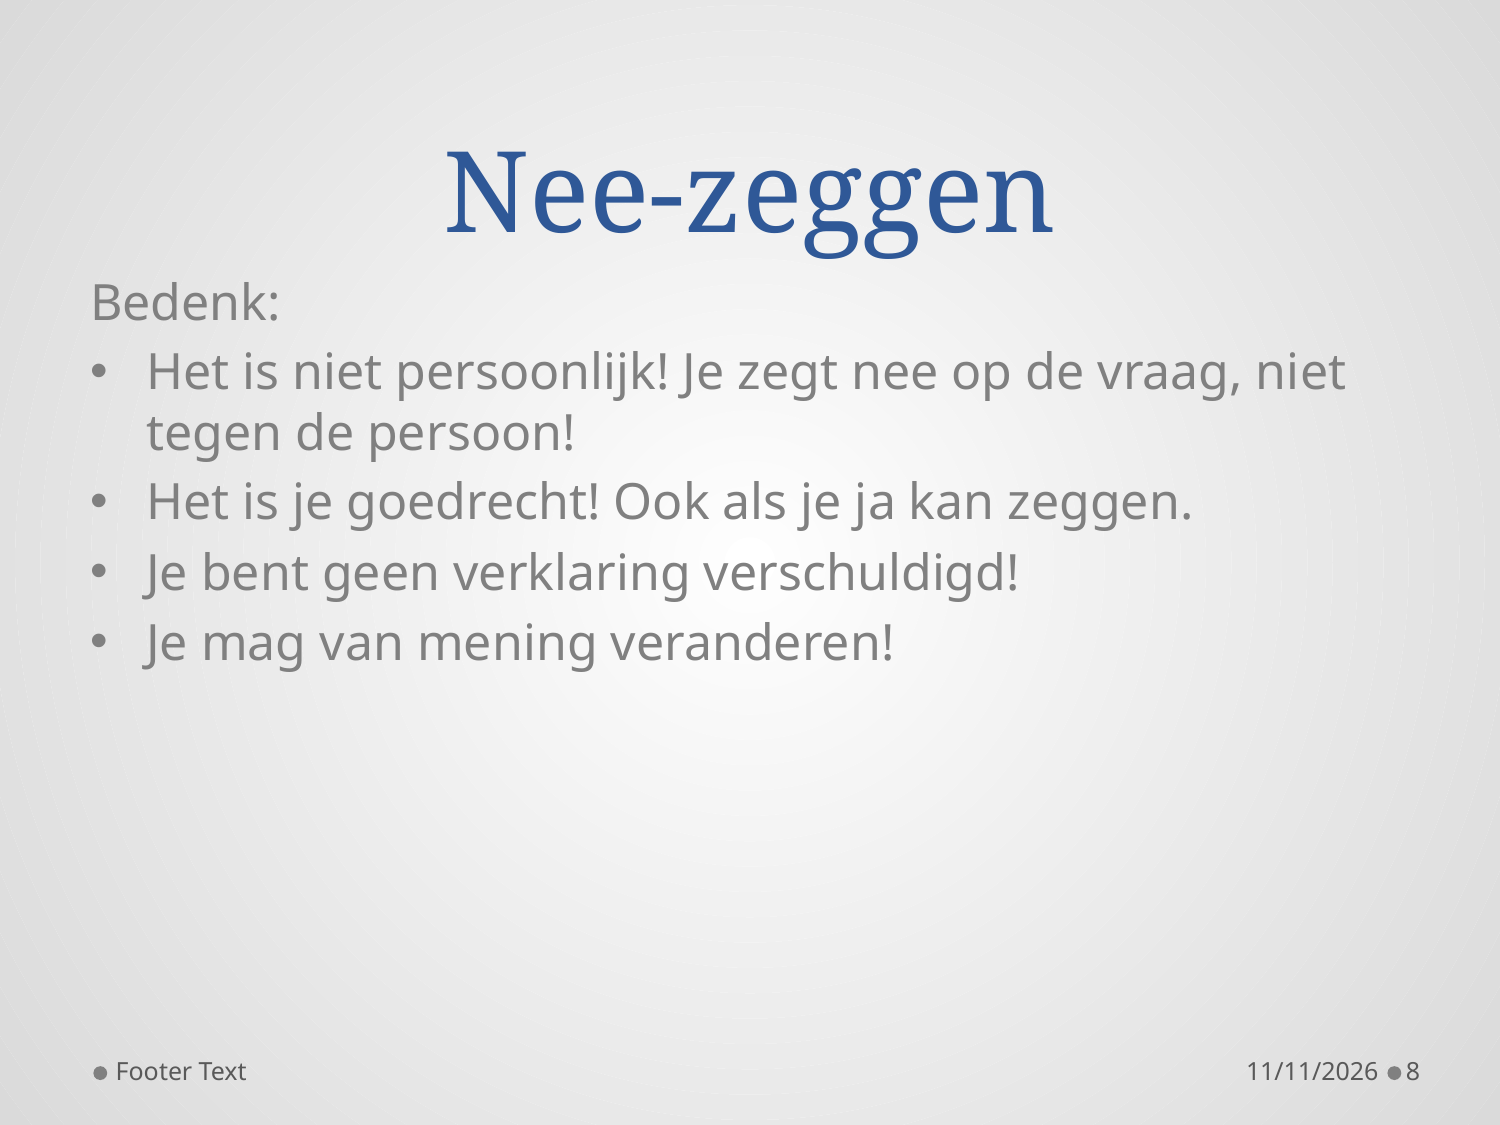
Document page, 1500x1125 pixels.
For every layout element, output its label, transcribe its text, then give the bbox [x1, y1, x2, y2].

title Nee-zeggen [75, 0, 1425, 262]
footer Footer Text [108, 1042, 576, 1103]
list Bedenk: Het is niet persoonlijk! Je zegt nee op de vraag, niet tegen de persoon! Het is je goedrecht! Ook als je ja kan zeggen. Je bent geen verklaring verschuldigd! Je mag van mening veranderen! [75, 262, 1425, 1005]
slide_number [1043, 1042, 1386, 1103]
slide_number 8 [1401, 1042, 1494, 1103]
